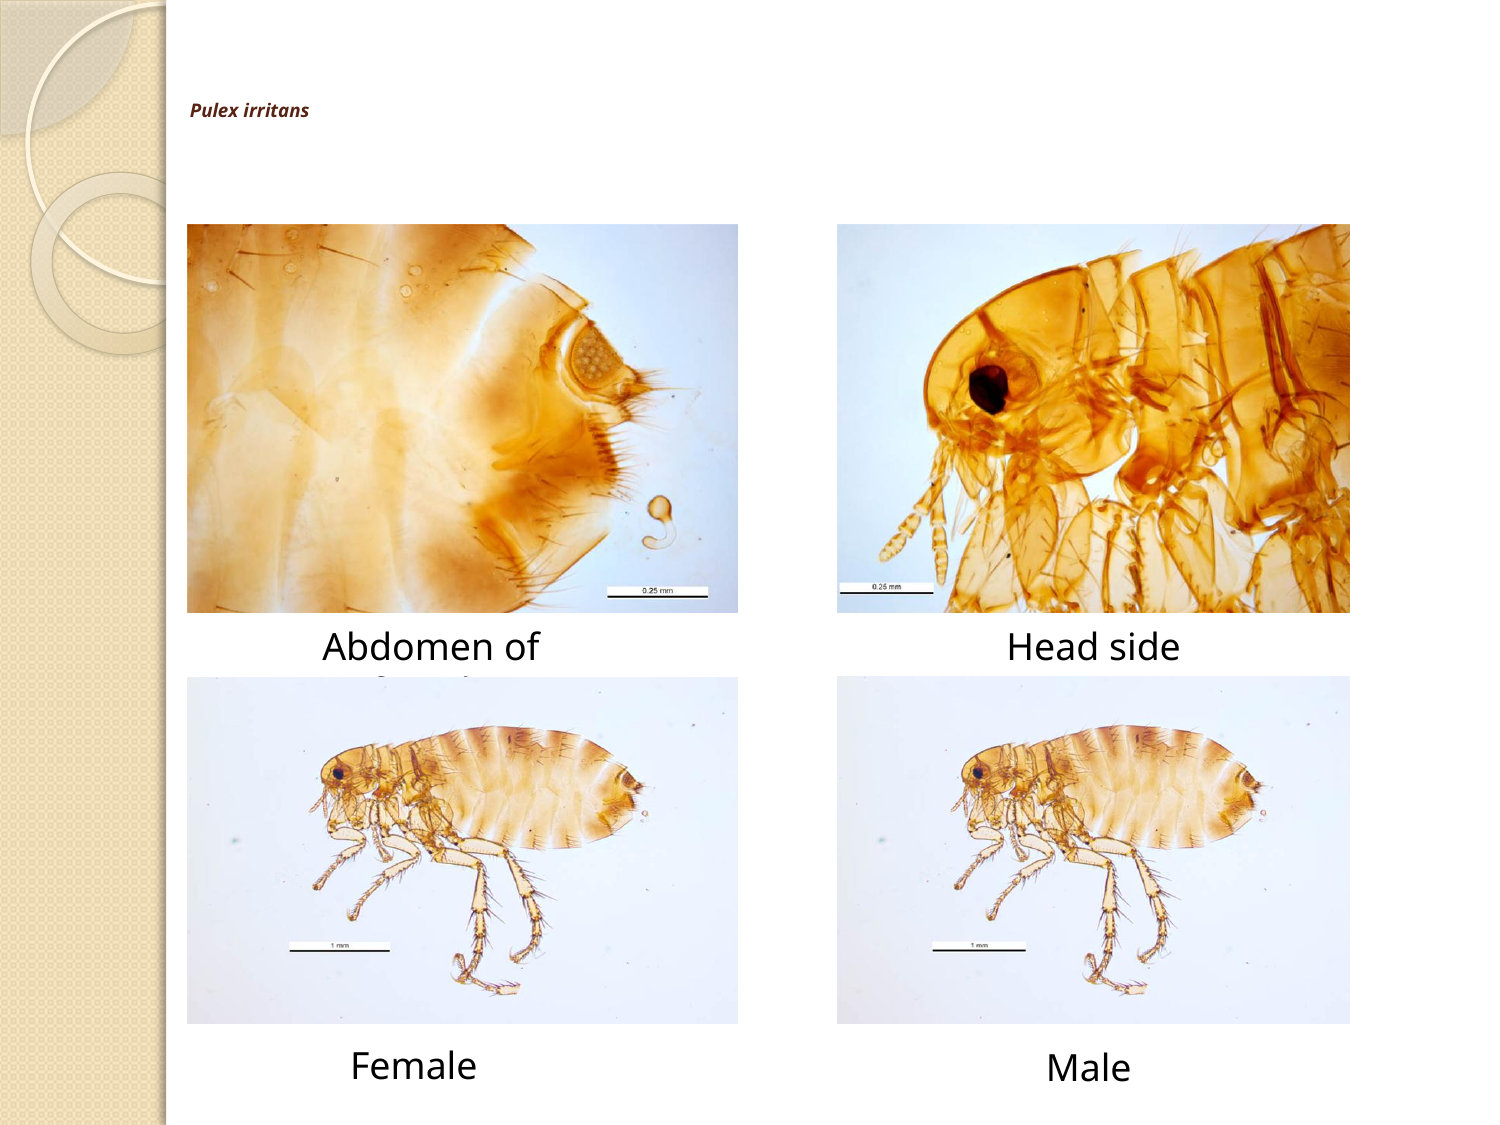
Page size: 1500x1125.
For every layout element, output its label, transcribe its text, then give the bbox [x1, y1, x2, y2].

picture [837, 224, 1351, 613]
title Pulex irritans [174, 45, 1275, 175]
picture [836, 676, 1351, 1024]
text_box Head side [918, 624, 1269, 673]
picture [187, 676, 738, 1025]
text_box Female [249, 1036, 588, 1095]
text_box Abdomen of female [262, 624, 600, 674]
text_box Male [993, 1036, 1194, 1097]
picture [187, 224, 738, 613]
